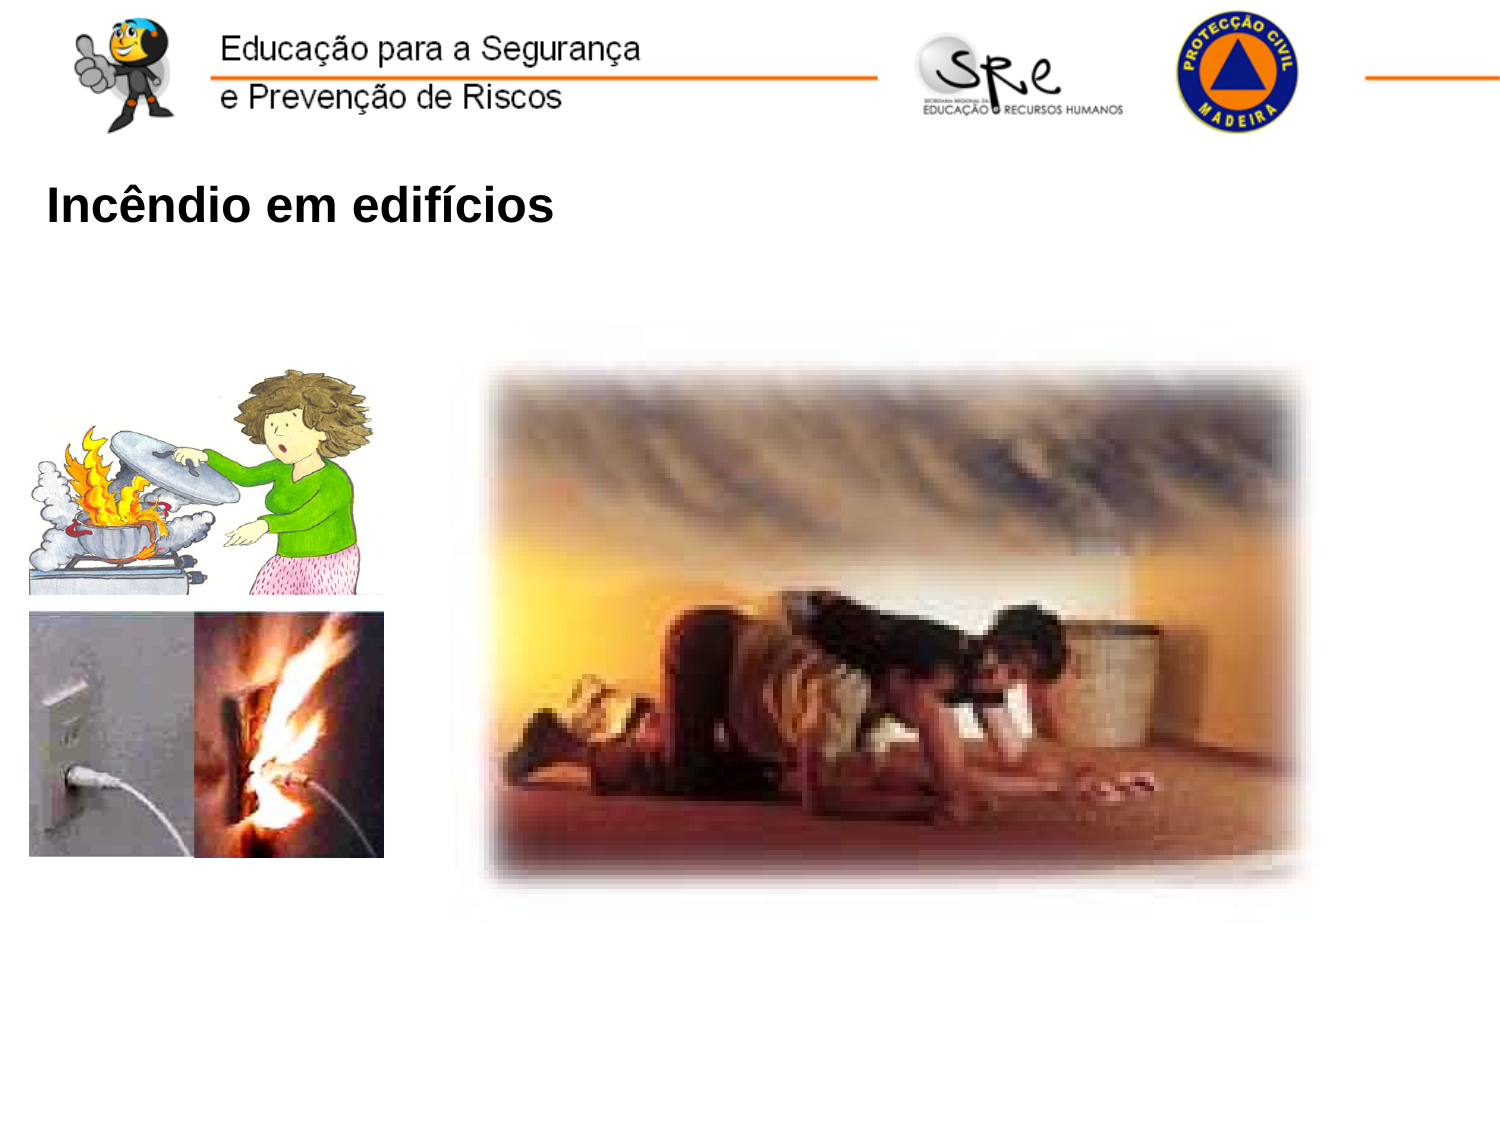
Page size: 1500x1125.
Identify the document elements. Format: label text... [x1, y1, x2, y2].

picture [0, 0, 1500, 1125]
text_box Incêndio em edifícios [31, 165, 571, 240]
